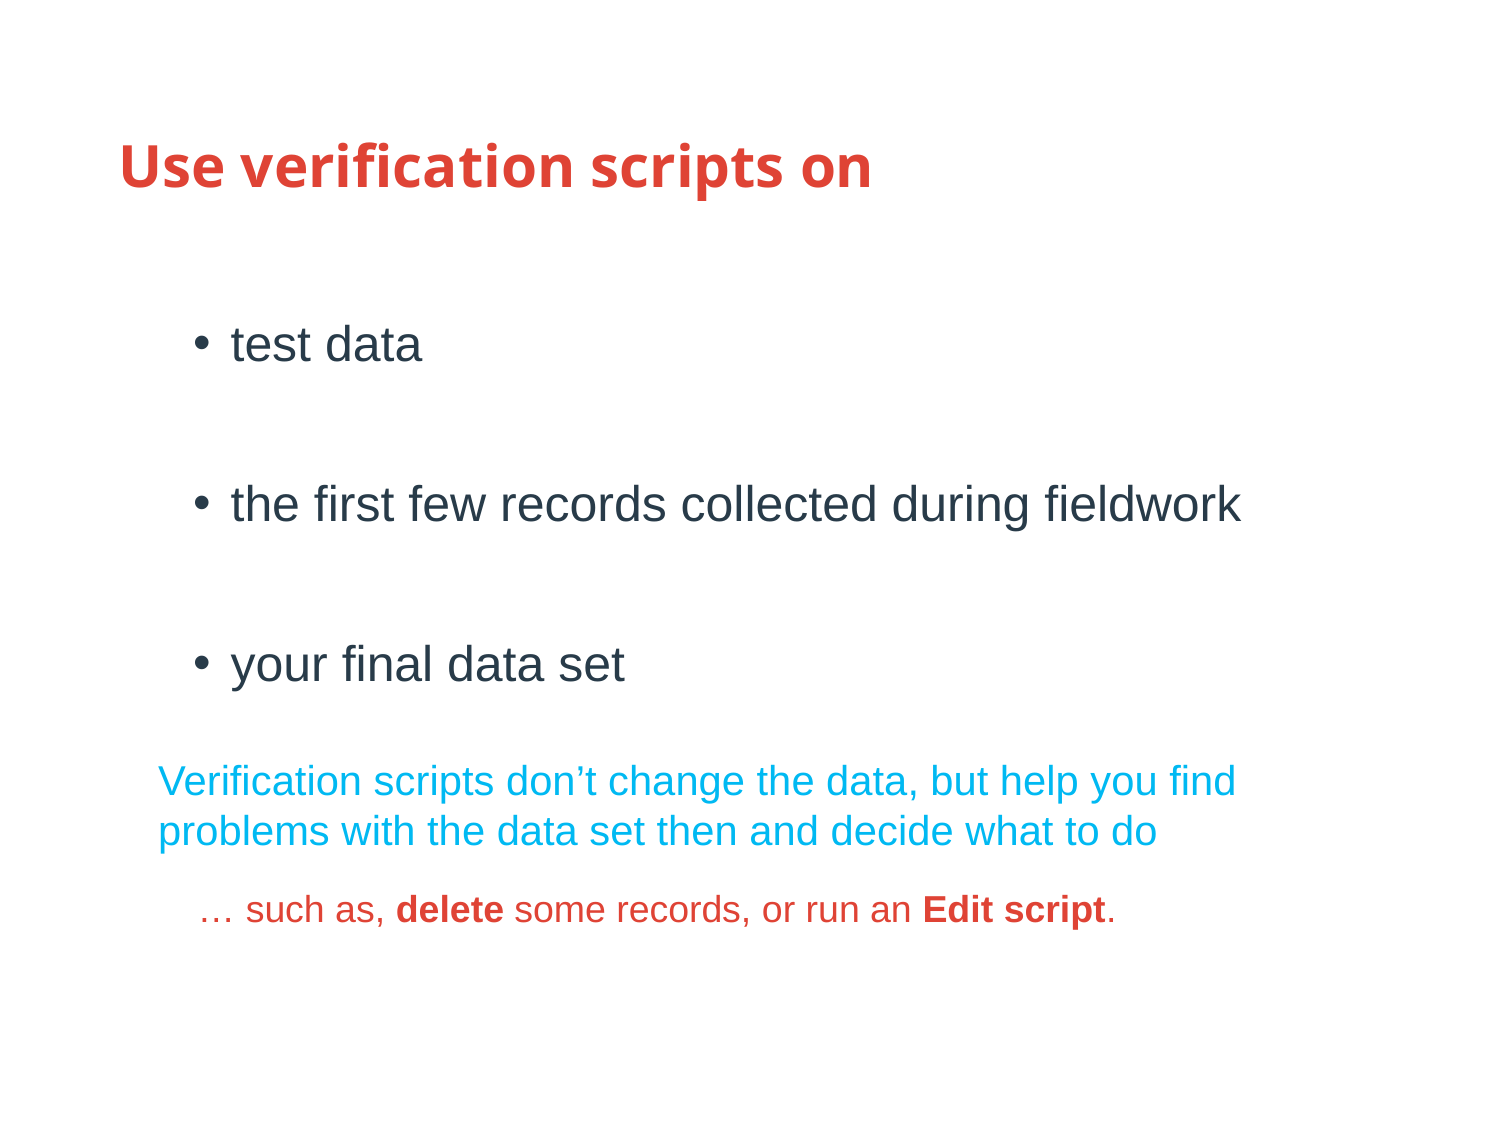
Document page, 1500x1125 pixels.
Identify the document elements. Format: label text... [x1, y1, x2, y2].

title Use verification scripts on [103, 59, 1397, 278]
list test data the first few records collected during fieldwork your final data set [103, 311, 1397, 721]
text_box … such as, delete some records, or run an Edit script. [183, 877, 1143, 938]
text_box Verification scripts don’t change the data, but help you find problems with the data set then and decide what to do [143, 746, 1357, 906]
